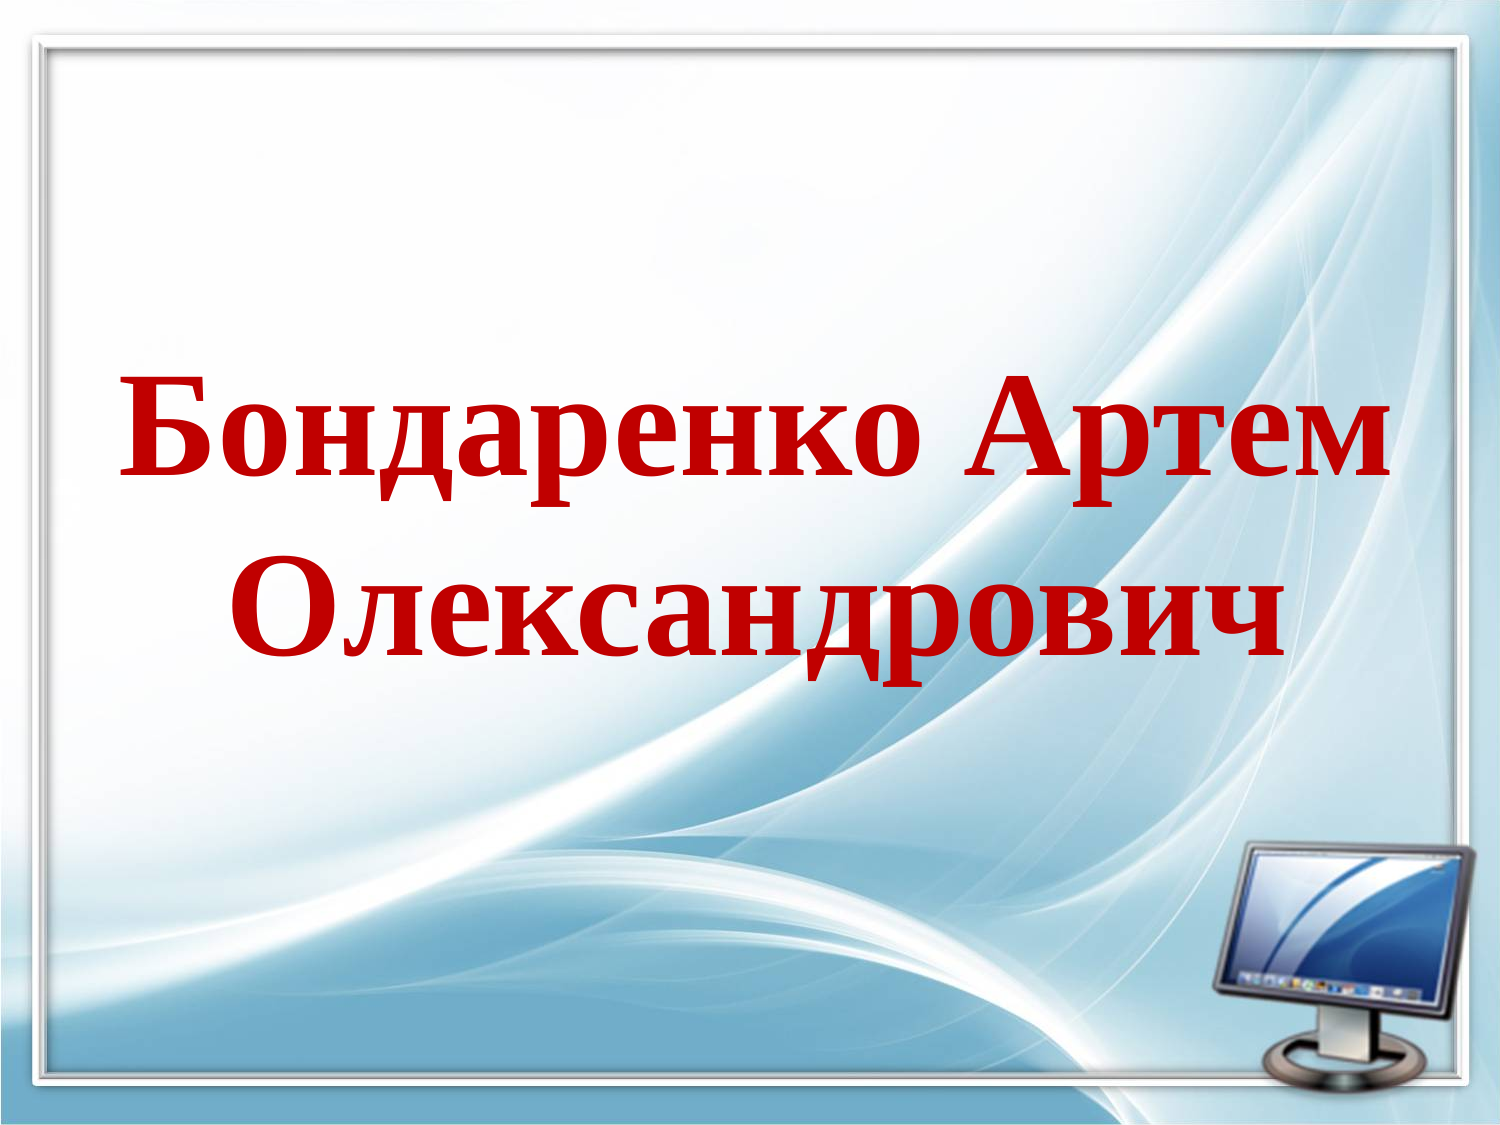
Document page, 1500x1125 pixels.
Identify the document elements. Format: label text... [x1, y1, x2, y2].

title Бондаренко Артем Олександрович [81, 152, 1433, 860]
picture [0, 0, 1500, 1125]
